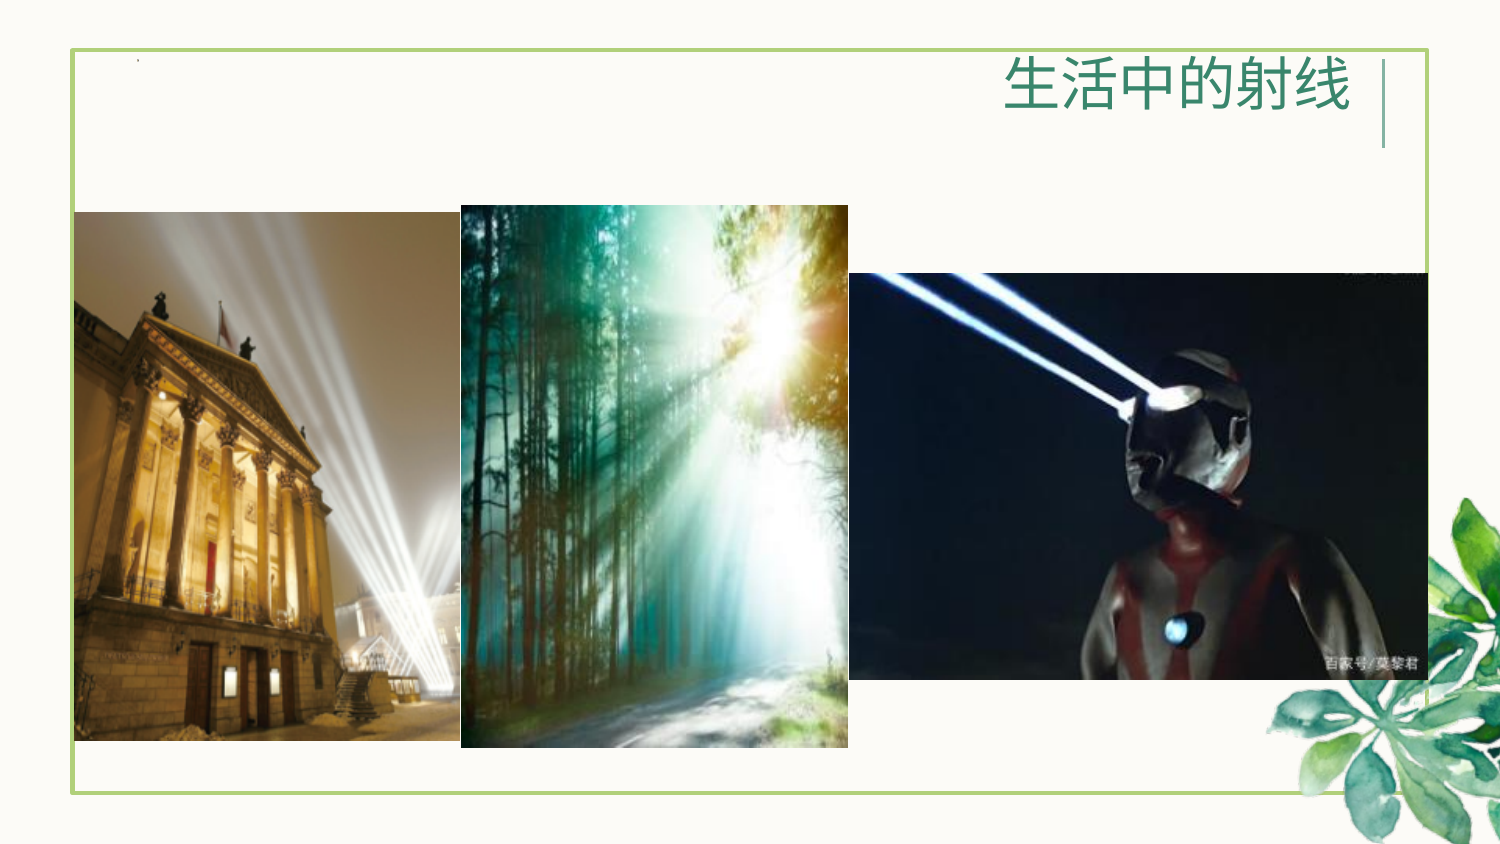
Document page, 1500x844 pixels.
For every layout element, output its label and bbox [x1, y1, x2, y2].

picture [0, 0, 1500, 844]
text_box [70, 48, 1429, 274]
text_box [70, 688, 1268, 795]
